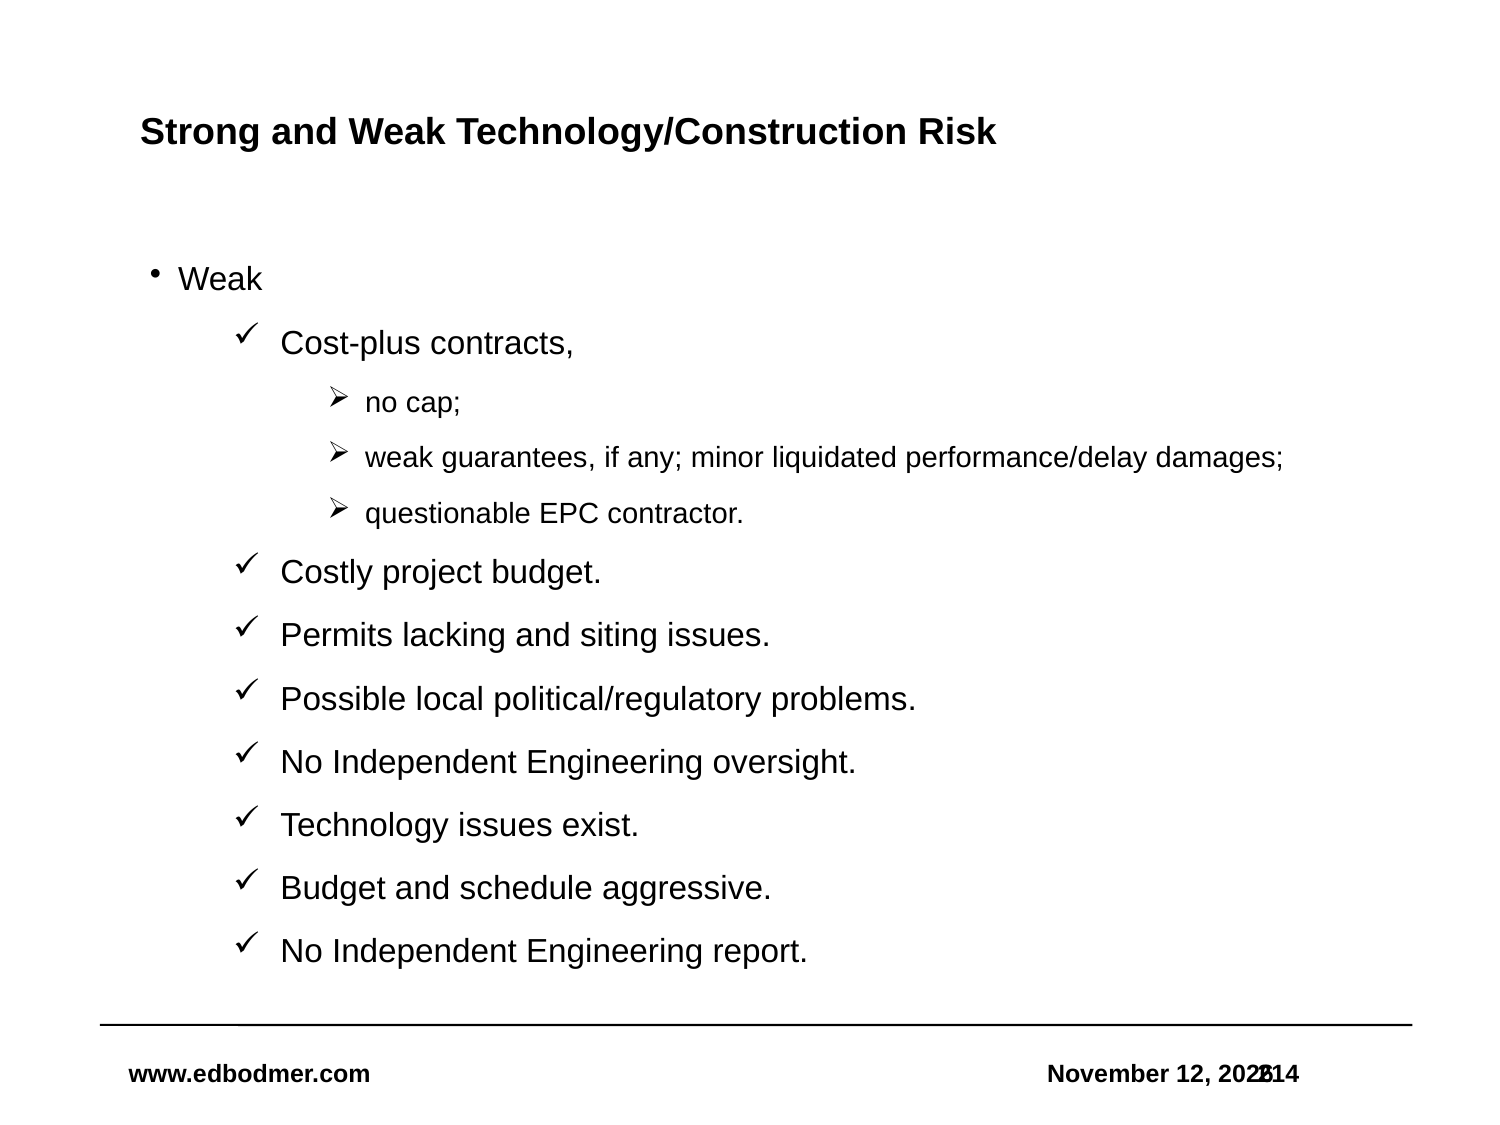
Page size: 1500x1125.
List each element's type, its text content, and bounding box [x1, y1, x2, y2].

title Strong and Weak Technology/Construction Risk [124, 99, 1288, 226]
list Weak Cost-plus contracts, no cap; weak guarantees, if any; minor liquidated performance/delay damages; questionable EPC contractor. Costly project budget. Permits lacking and siting issues. Possible local political/regulatory problems. No Independent Engineering oversight. Technology issues exist. Budget and schedule aggressive. No Independent Engineering report. [124, 249, 1376, 1001]
